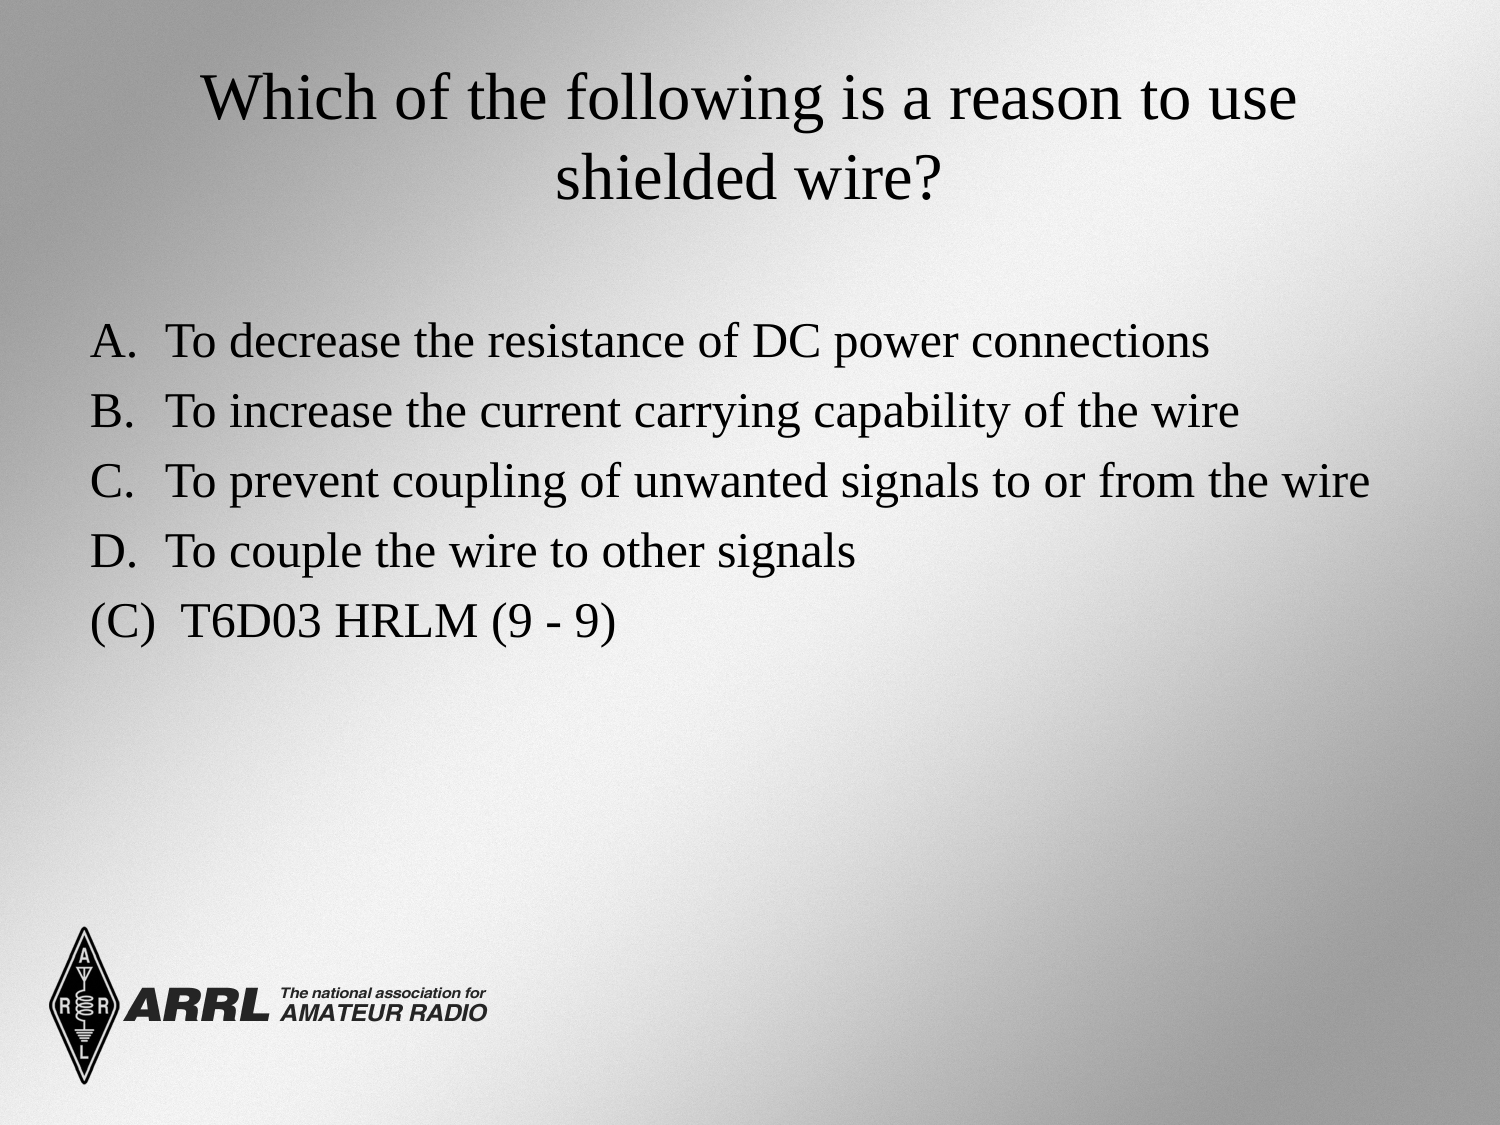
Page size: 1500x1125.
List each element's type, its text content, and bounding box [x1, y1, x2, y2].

list To decrease the resistance of DC power connections To increase the current carrying capability of the wire To prevent coupling of unwanted signals to or from the wire To couple the wire to other signals (C) T6D03 HRLM (9 - 9) [75, 299, 1425, 1005]
picture [0, 0, 1500, 1125]
title Which of the following is a reason to use shielded wire? [75, 45, 1425, 233]
